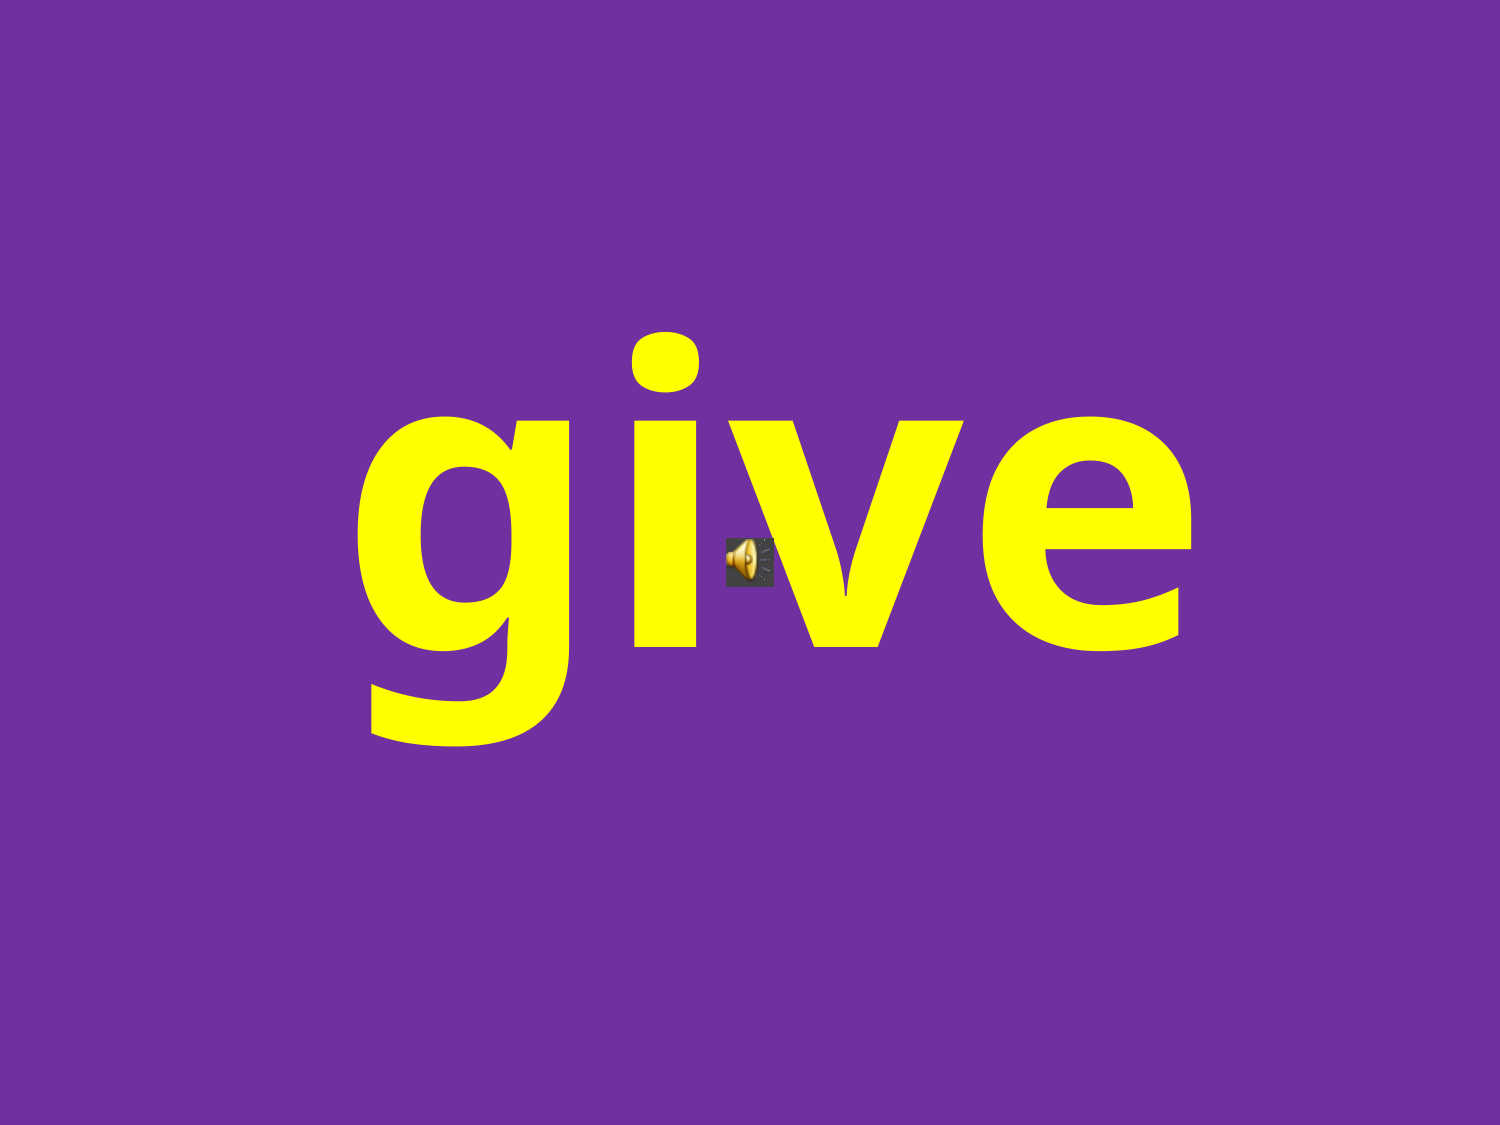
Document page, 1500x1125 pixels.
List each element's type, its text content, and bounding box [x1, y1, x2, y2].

text_box give [99, 224, 1450, 738]
picture [724, 537, 776, 588]
